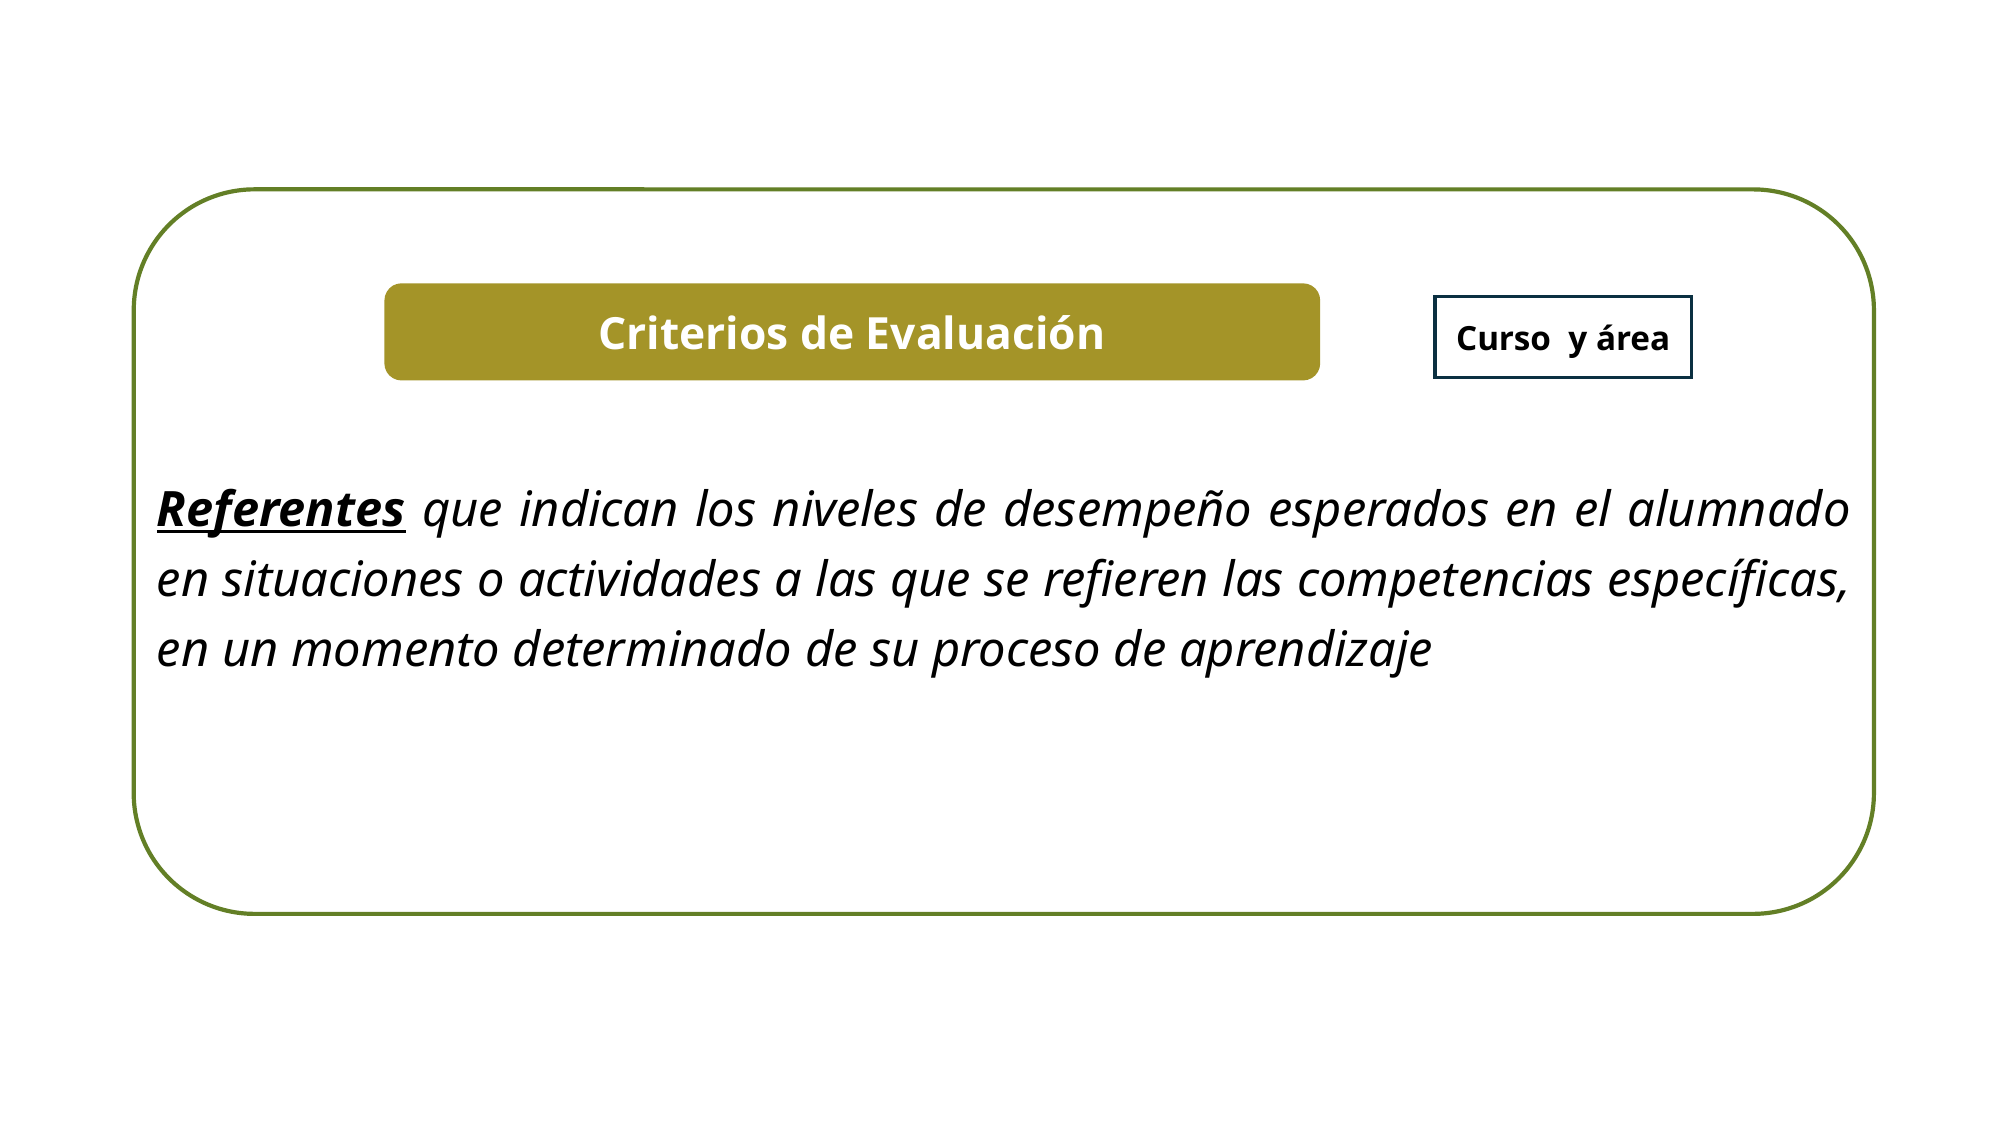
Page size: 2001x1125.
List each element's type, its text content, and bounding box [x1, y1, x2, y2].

list Referentes que indican los niveles de desempeño esperados en el alumnado en situaciones o actividades a las que se refieren las competencias específicas, en un momento determinado de su proceso de aprendizaje [141, 457, 1867, 758]
text_box [133, 189, 1874, 914]
text_box Criterios de Evaluación [385, 284, 1319, 380]
text_box Curso y área [1433, 295, 1693, 379]
